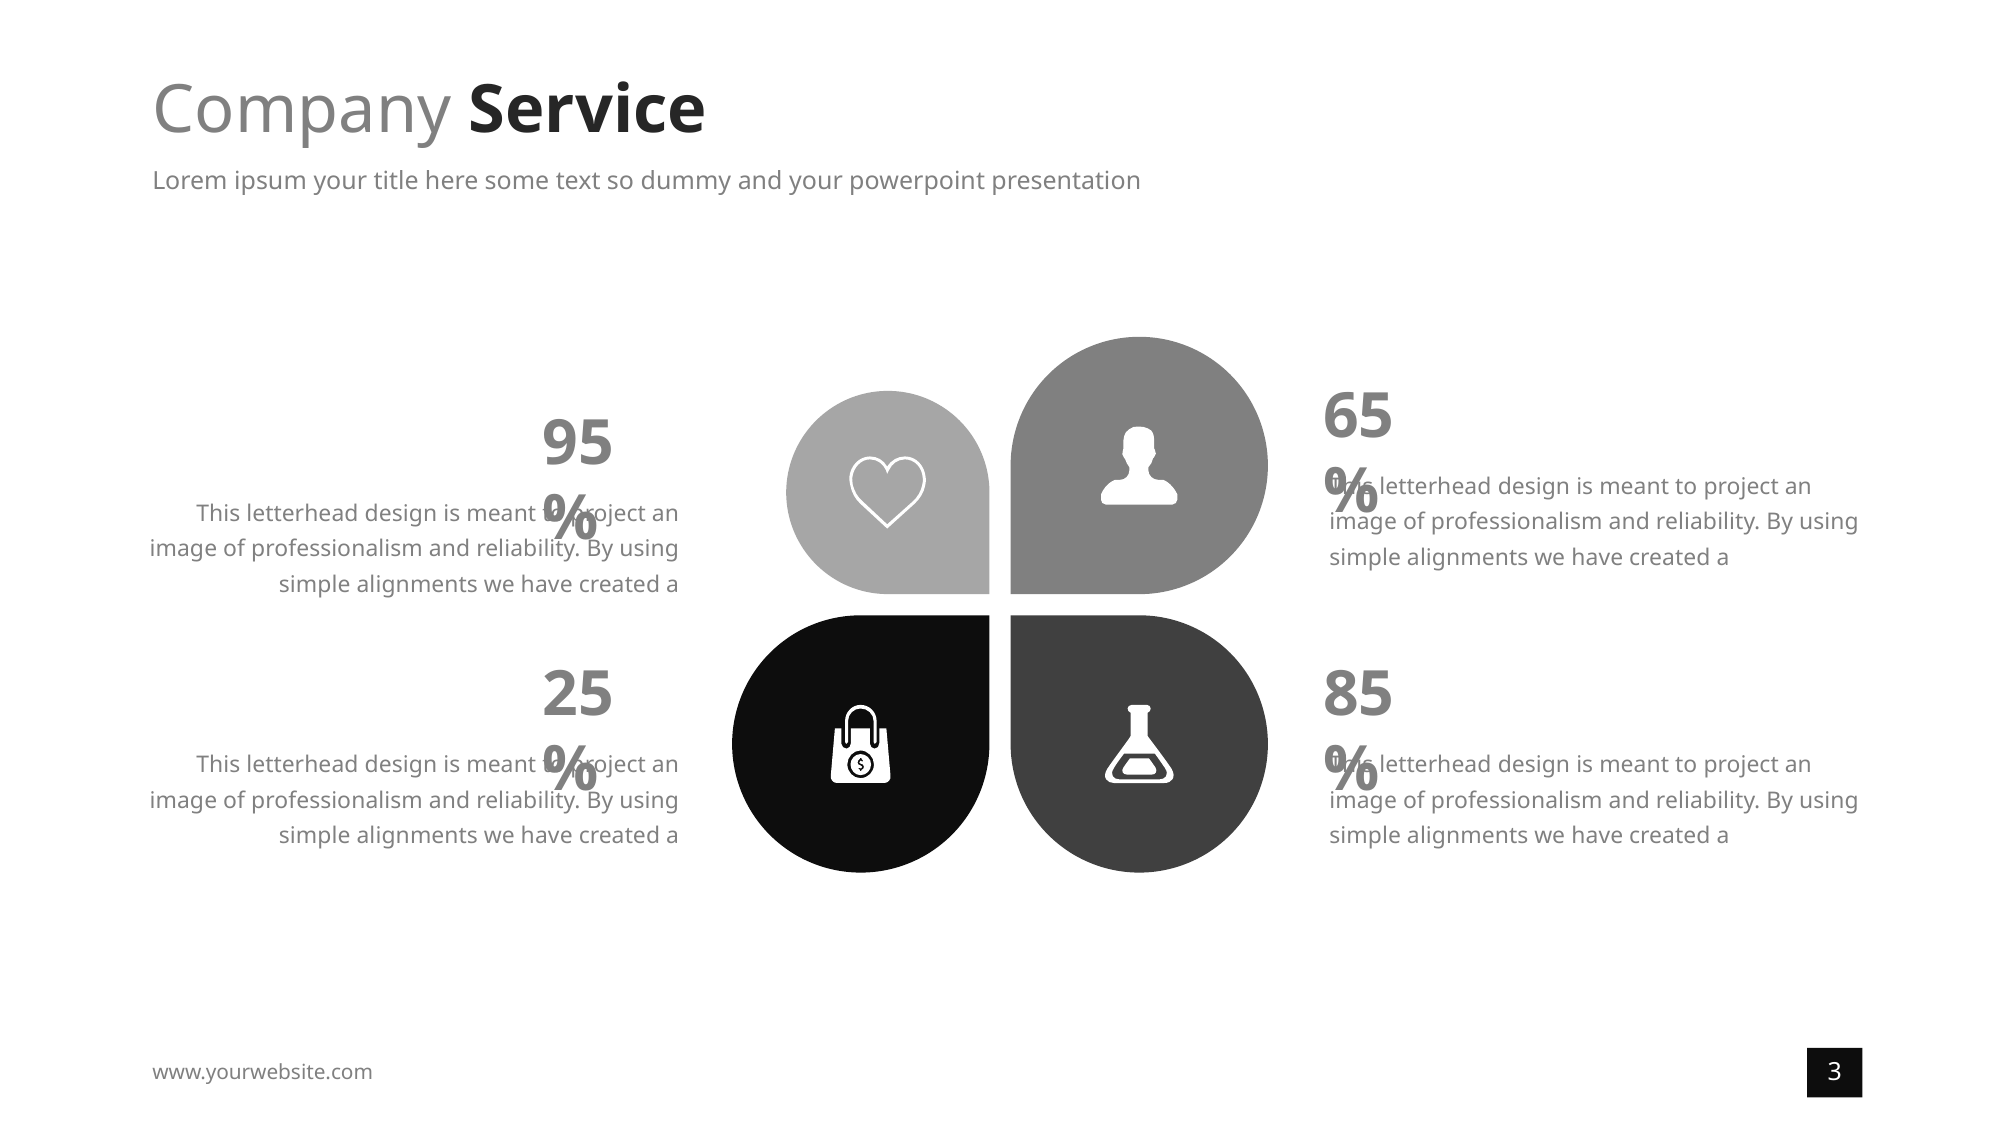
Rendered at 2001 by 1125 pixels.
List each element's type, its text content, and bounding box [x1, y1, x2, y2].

title Company Service [137, 55, 1863, 160]
slide_number 3 [1797, 1042, 1872, 1103]
footer www.yourwebsite.com [137, 1042, 415, 1103]
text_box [137, 336, 1872, 873]
list Lorem ipsum your title here some text so dummy and your powerpoint presentation [137, 160, 1863, 207]
